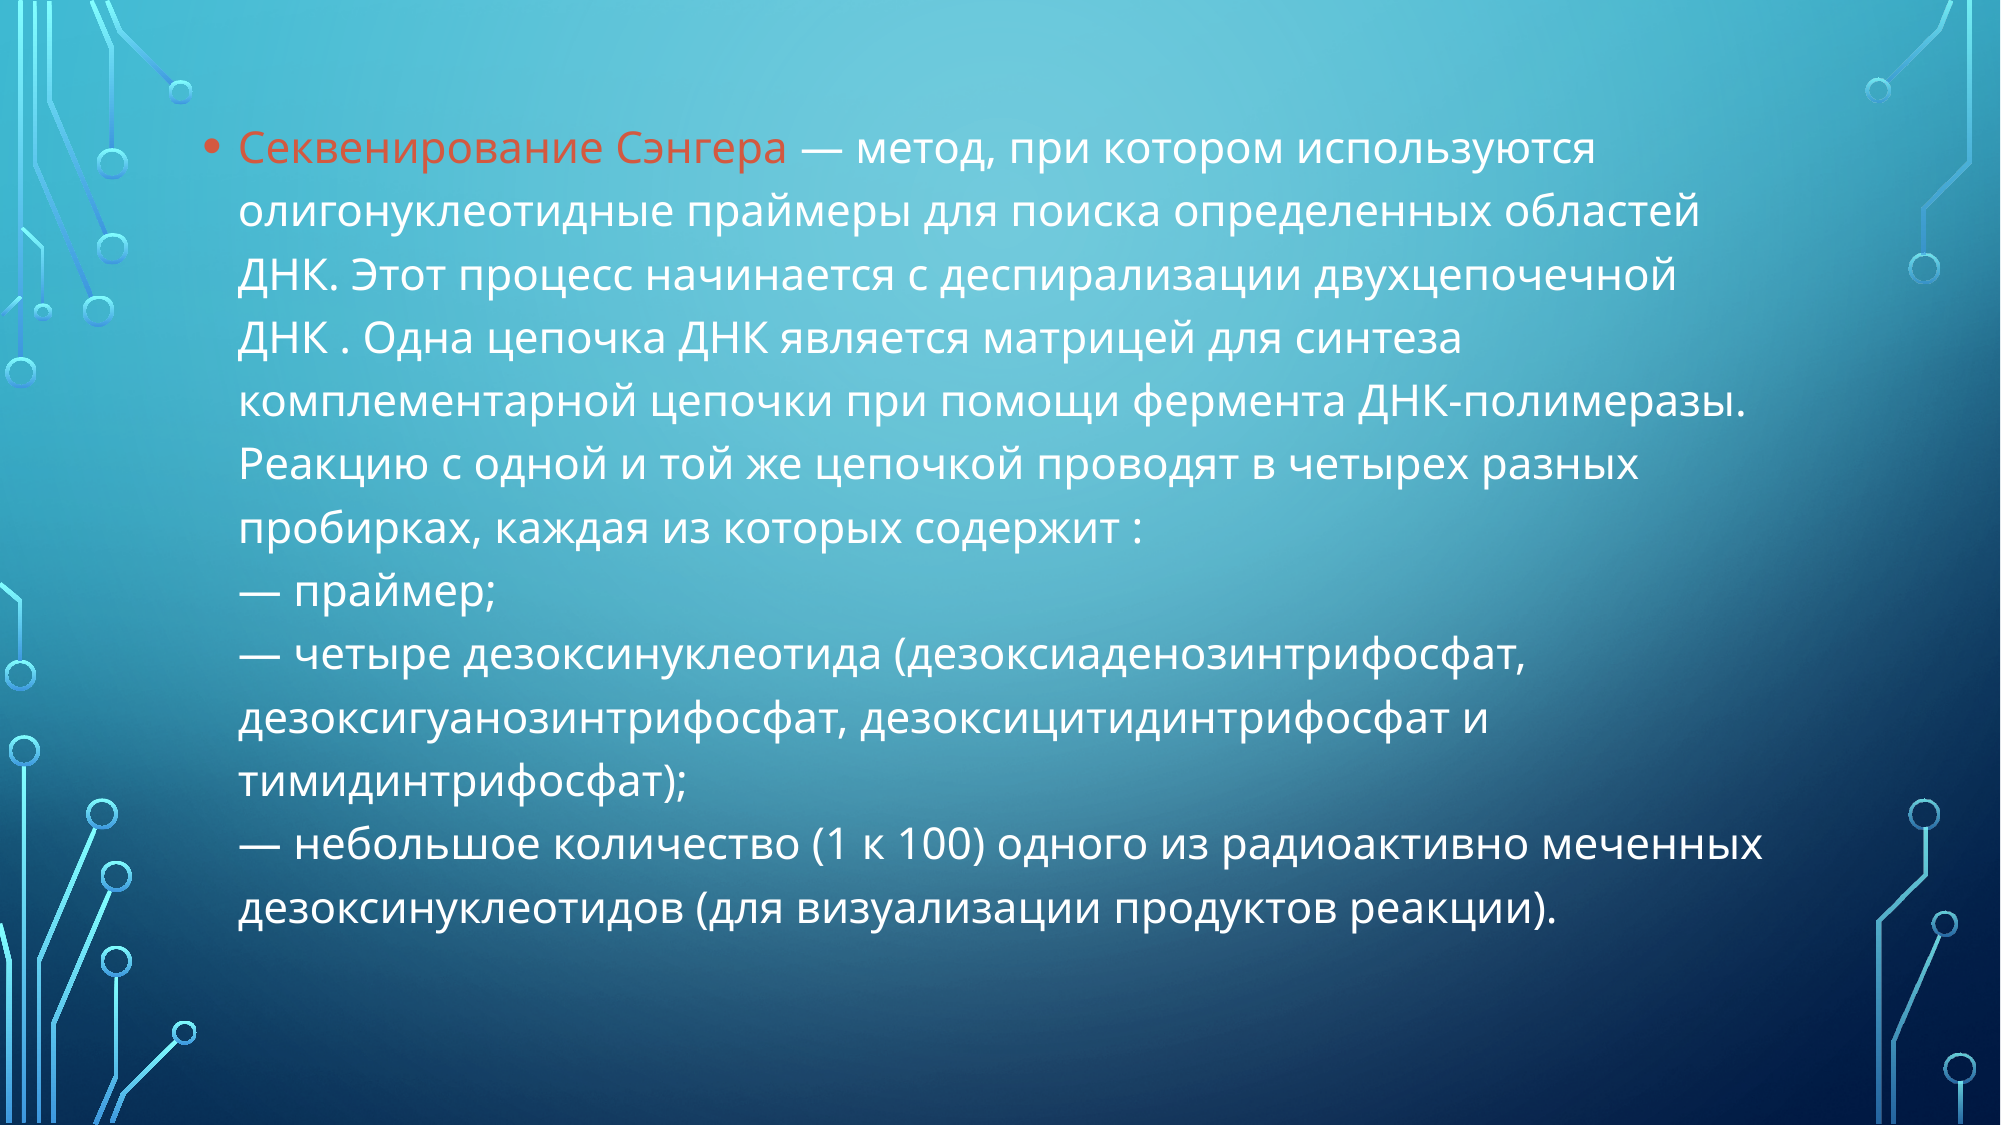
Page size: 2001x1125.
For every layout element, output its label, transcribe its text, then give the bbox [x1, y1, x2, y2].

list Секвенирование Сэнгера — метод, при котором используются олигонуклеотидные праймеры для поиска определенных областей ДНК. Этот процесс начинается с деспирализации двухцепочечной ДНК . Одна цепочка ДНК является матрицей для синтеза комплементарной цепочки при помощи фермента ДНК-полимеразы. Реакцию с одной и той же цепочкой проводят в четырех разных пробирках, каждая из которых содержит : — праймер; — четыре дезоксинуклеотида (дезоксиаденозинтрифосфат, дезоксигуанозинтрифосфат, дезоксицитидинтрифосфат и тимидинтрифосфат); — небольшое количество (1 к 100) одного из радиоактивно меченных дезоксинуклеотидов (для визуализации продуктов реакции). [187, 101, 1813, 950]
